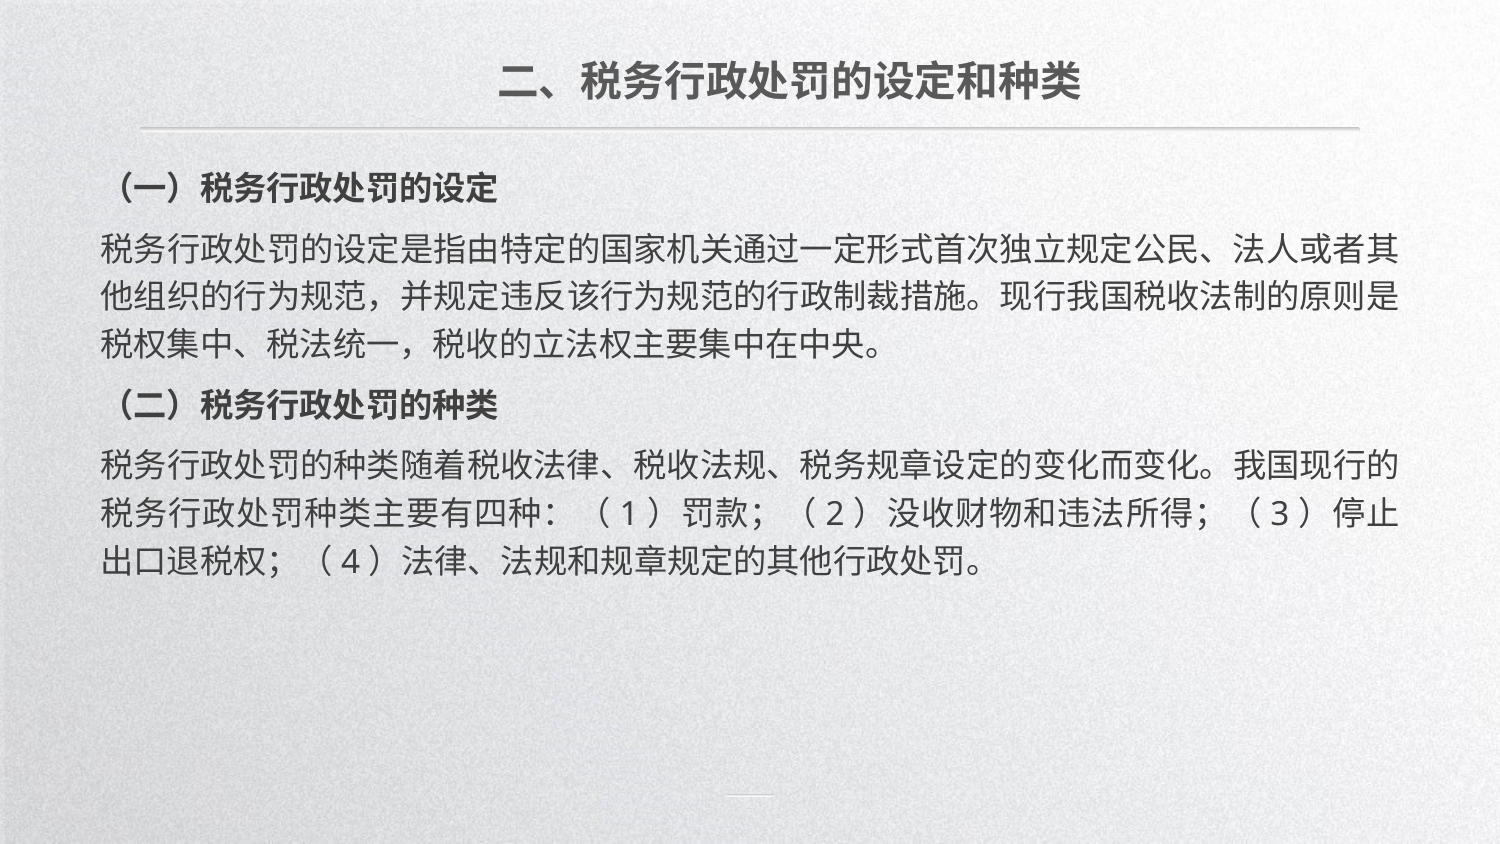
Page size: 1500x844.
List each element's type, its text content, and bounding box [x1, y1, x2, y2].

picture [0, 0, 1500, 844]
text_box 二、税务行政处罚的设定和种类 [459, 49, 1120, 111]
text_box （一）税务行政处罚的设定 税务行政处罚的设定是指由特定的国家机关通过一定形式首次独立规定公民、法人或者其他组织的行为规范，并规定违反该行为规范的行政制裁措施。现行我国税收法制的原则是税权集中、税法统一，税收的立法权主要集中在中央。 （二）税务行政处罚的种类 税务行政处罚的种类随着税收法律、税收法规、税务规章设定的变化而变化。我国现行的税务行政处罚种类主要有四种：（1）罚款；（2）没收财物和违法所得；（3）停止出口退税权；（4）法律、法规和规章规定的其他行政处罚。 [100, 159, 1400, 641]
